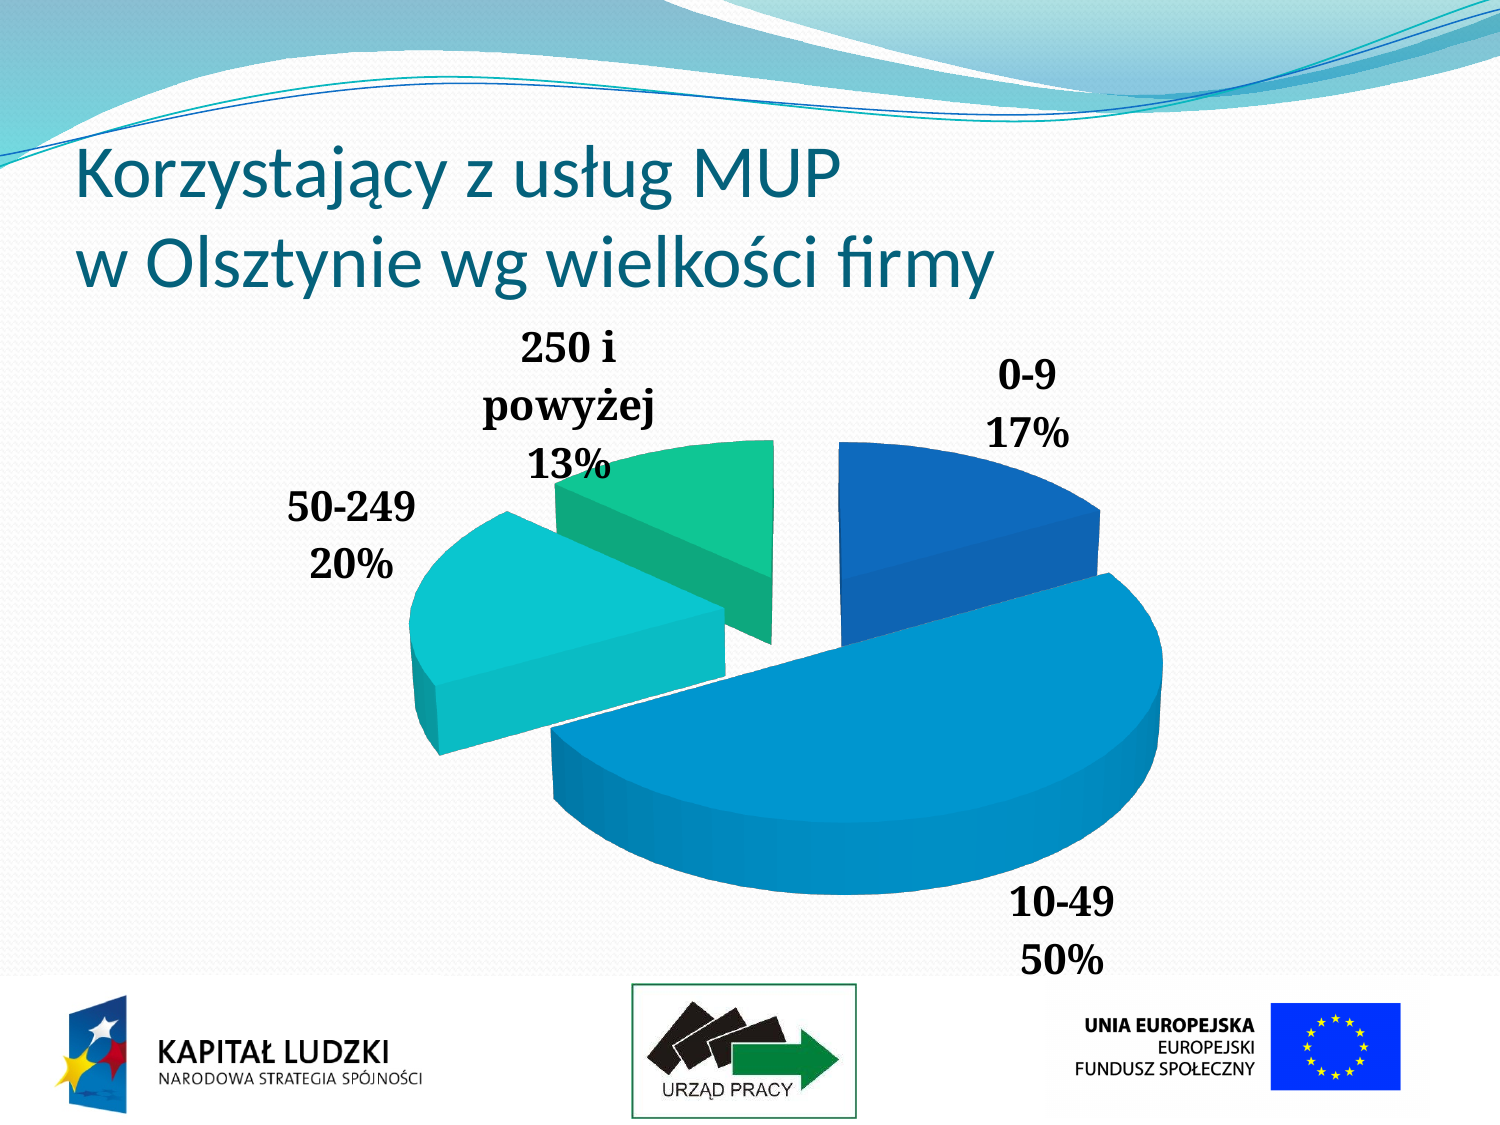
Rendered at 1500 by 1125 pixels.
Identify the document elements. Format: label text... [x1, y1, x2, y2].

picture [41, 975, 442, 1125]
picture [631, 1022, 857, 1119]
picture [1045, 1021, 1430, 1118]
chart [74, 317, 1436, 1012]
title Korzystający z usług MUP w Olsztynie wg wielkości firmy [75, 115, 1425, 303]
